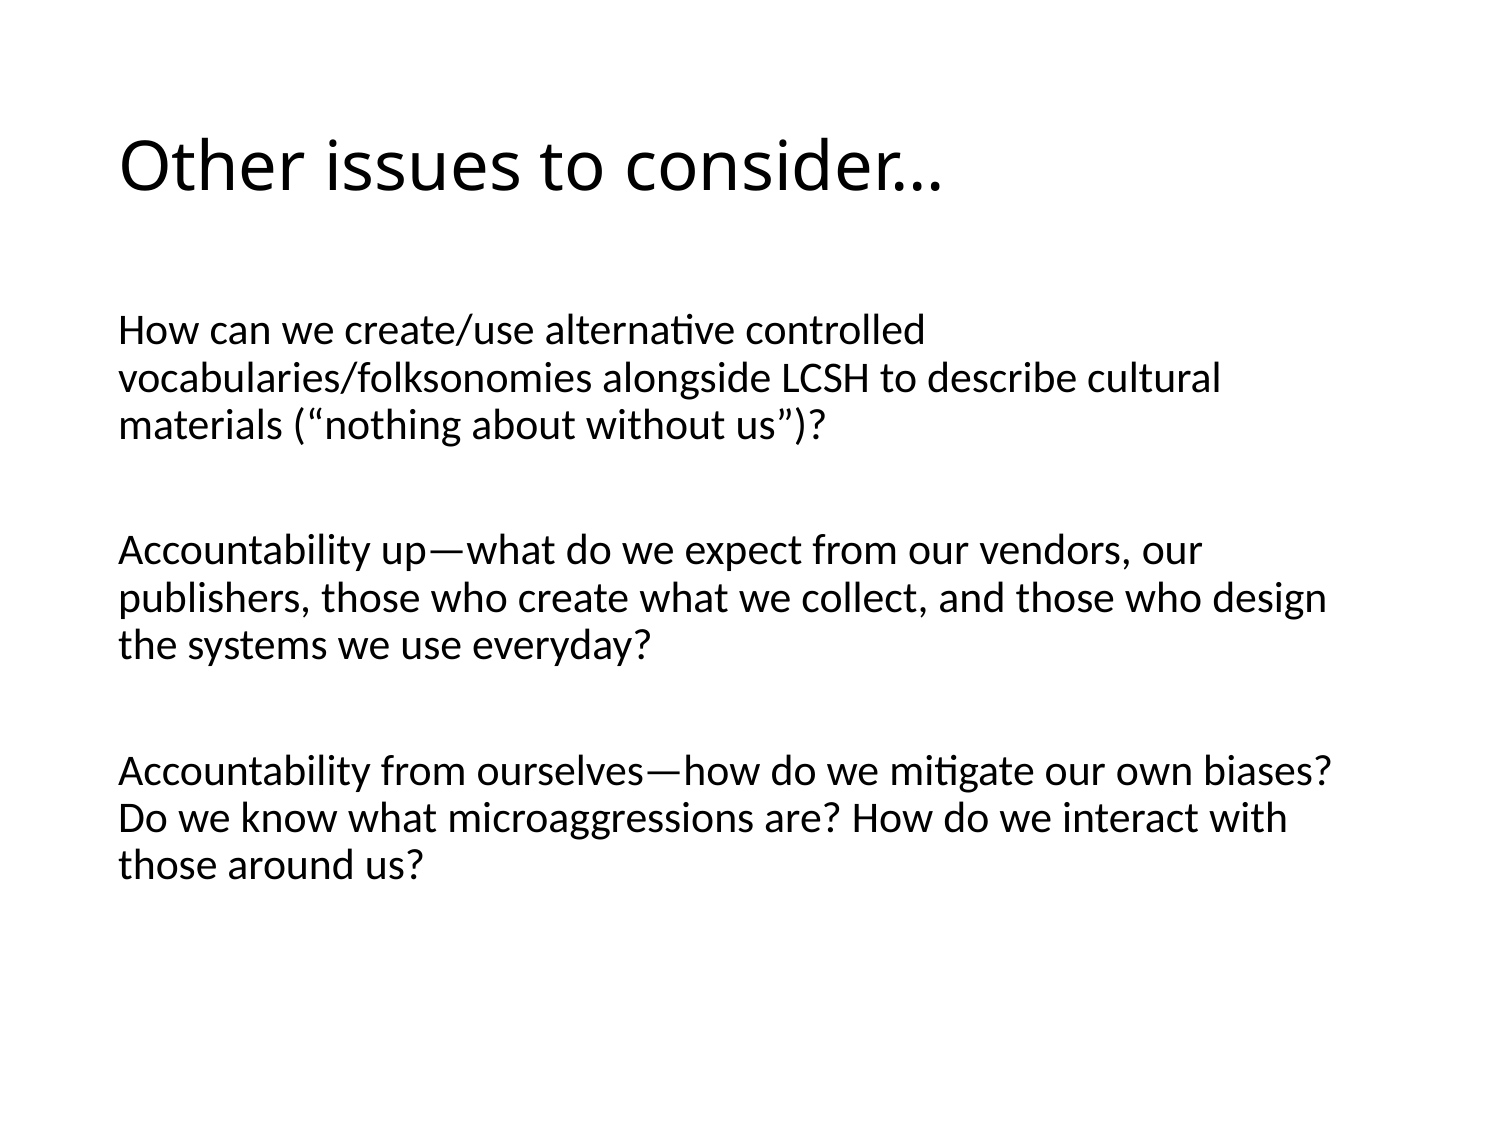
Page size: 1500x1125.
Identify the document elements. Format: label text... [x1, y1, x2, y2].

list How can we create/use alternative controlled vocabularies/folksonomies alongside LCSH to describe cultural materials (“nothing about without us”)? Accountability up—what do we expect from our vendors, our publishers, those who create what we collect, and those who design the systems we use everyday? Accountability from ourselves—how do we mitigate our own biases? Do we know what microaggressions are? How do we interact with those around us? [103, 299, 1397, 1014]
title Other issues to consider… [103, 59, 1397, 278]
